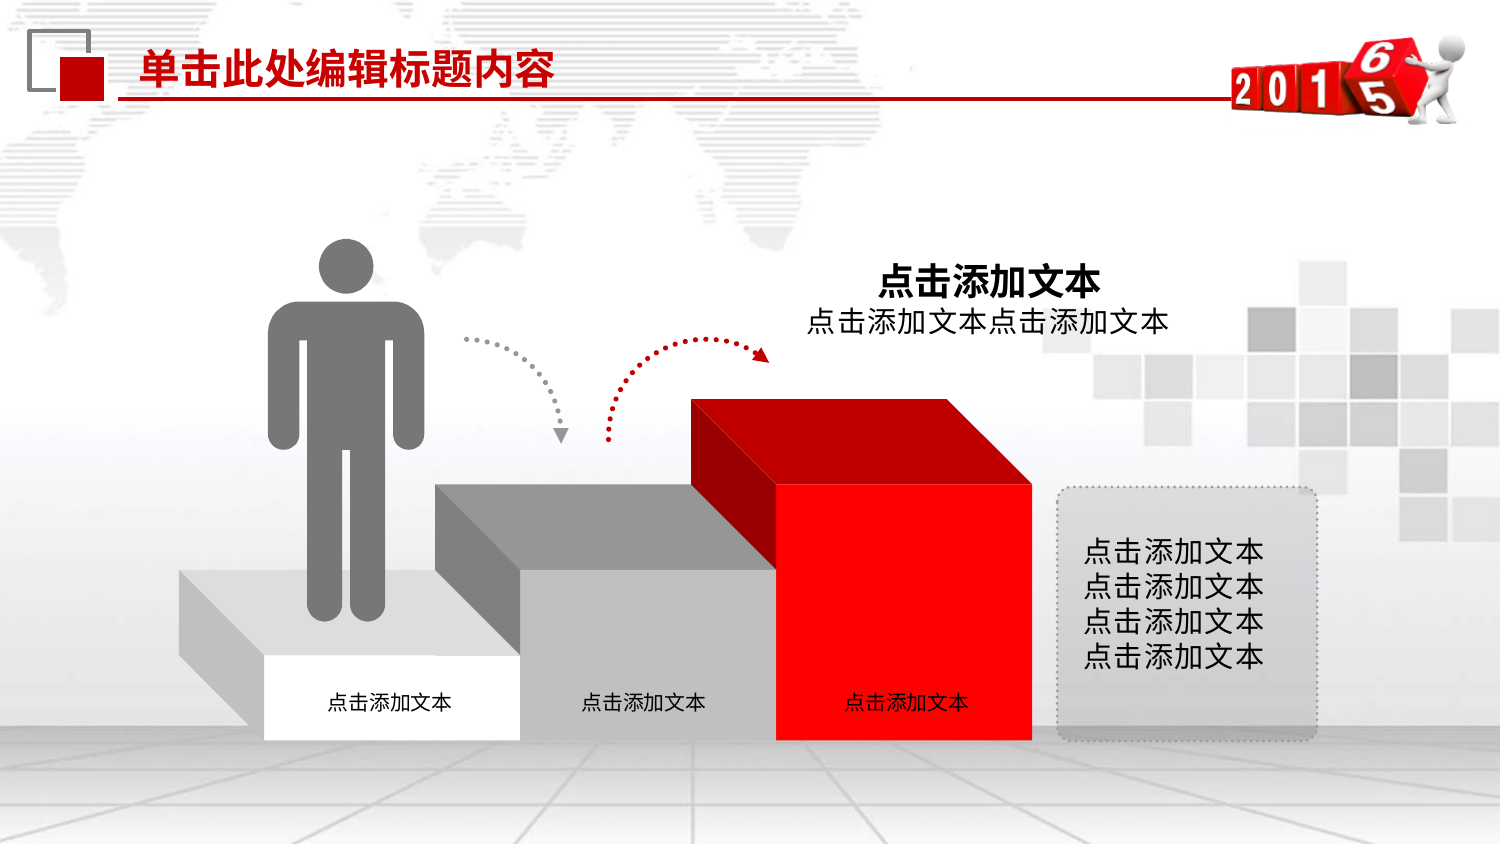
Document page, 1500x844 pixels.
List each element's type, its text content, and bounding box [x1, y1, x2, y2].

text_box 点击添加文本 点击添加文本点击添加文本 [791, 250, 1188, 346]
text_box [608, 339, 770, 440]
picture [0, 0, 1500, 844]
text_box 单击此处编辑标题内容 [123, 35, 1093, 94]
text_box [463, 339, 568, 444]
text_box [178, 569, 521, 741]
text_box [690, 399, 1033, 741]
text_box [434, 484, 777, 741]
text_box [1056, 486, 1318, 742]
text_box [267, 238, 425, 622]
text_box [29, 30, 107, 104]
